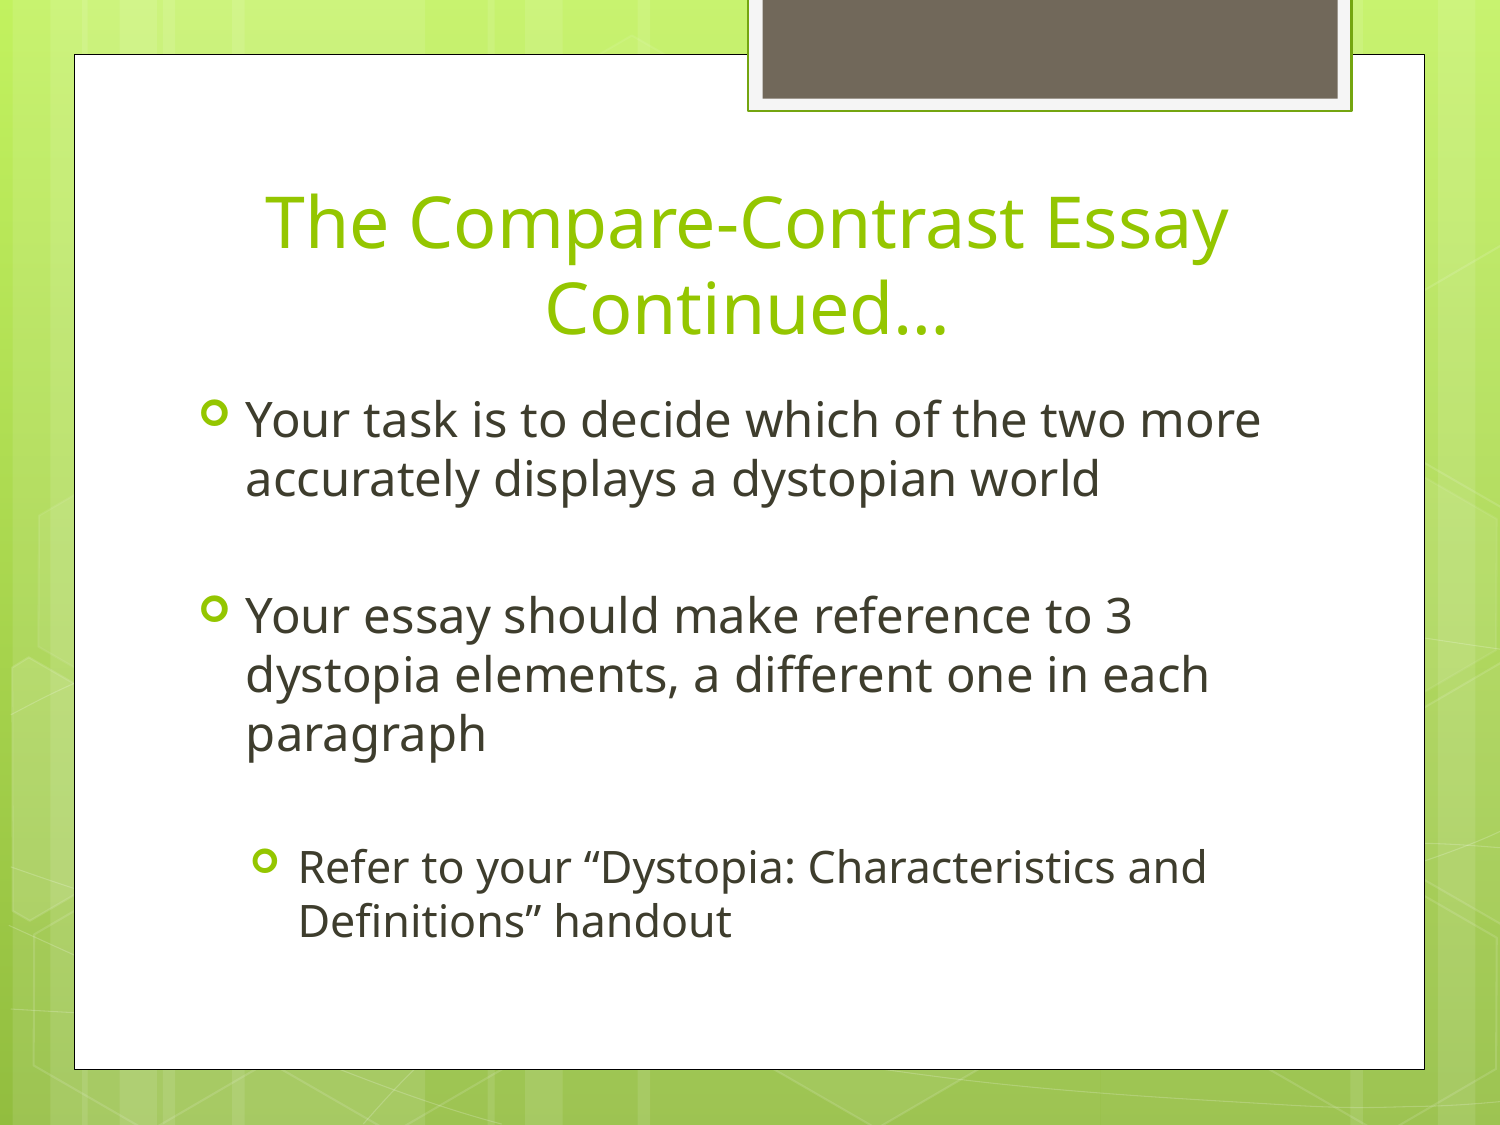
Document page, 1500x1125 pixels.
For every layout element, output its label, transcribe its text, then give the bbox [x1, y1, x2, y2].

title The Compare-Contrast Essay Continued… [171, 168, 1324, 357]
list Your task is to decide which of the two more accurately displays a dystopian world Your essay should make reference to 3 dystopia elements, a different one in each paragraph Refer to your “Dystopia: Characteristics and Definitions” handout [171, 381, 1283, 957]
